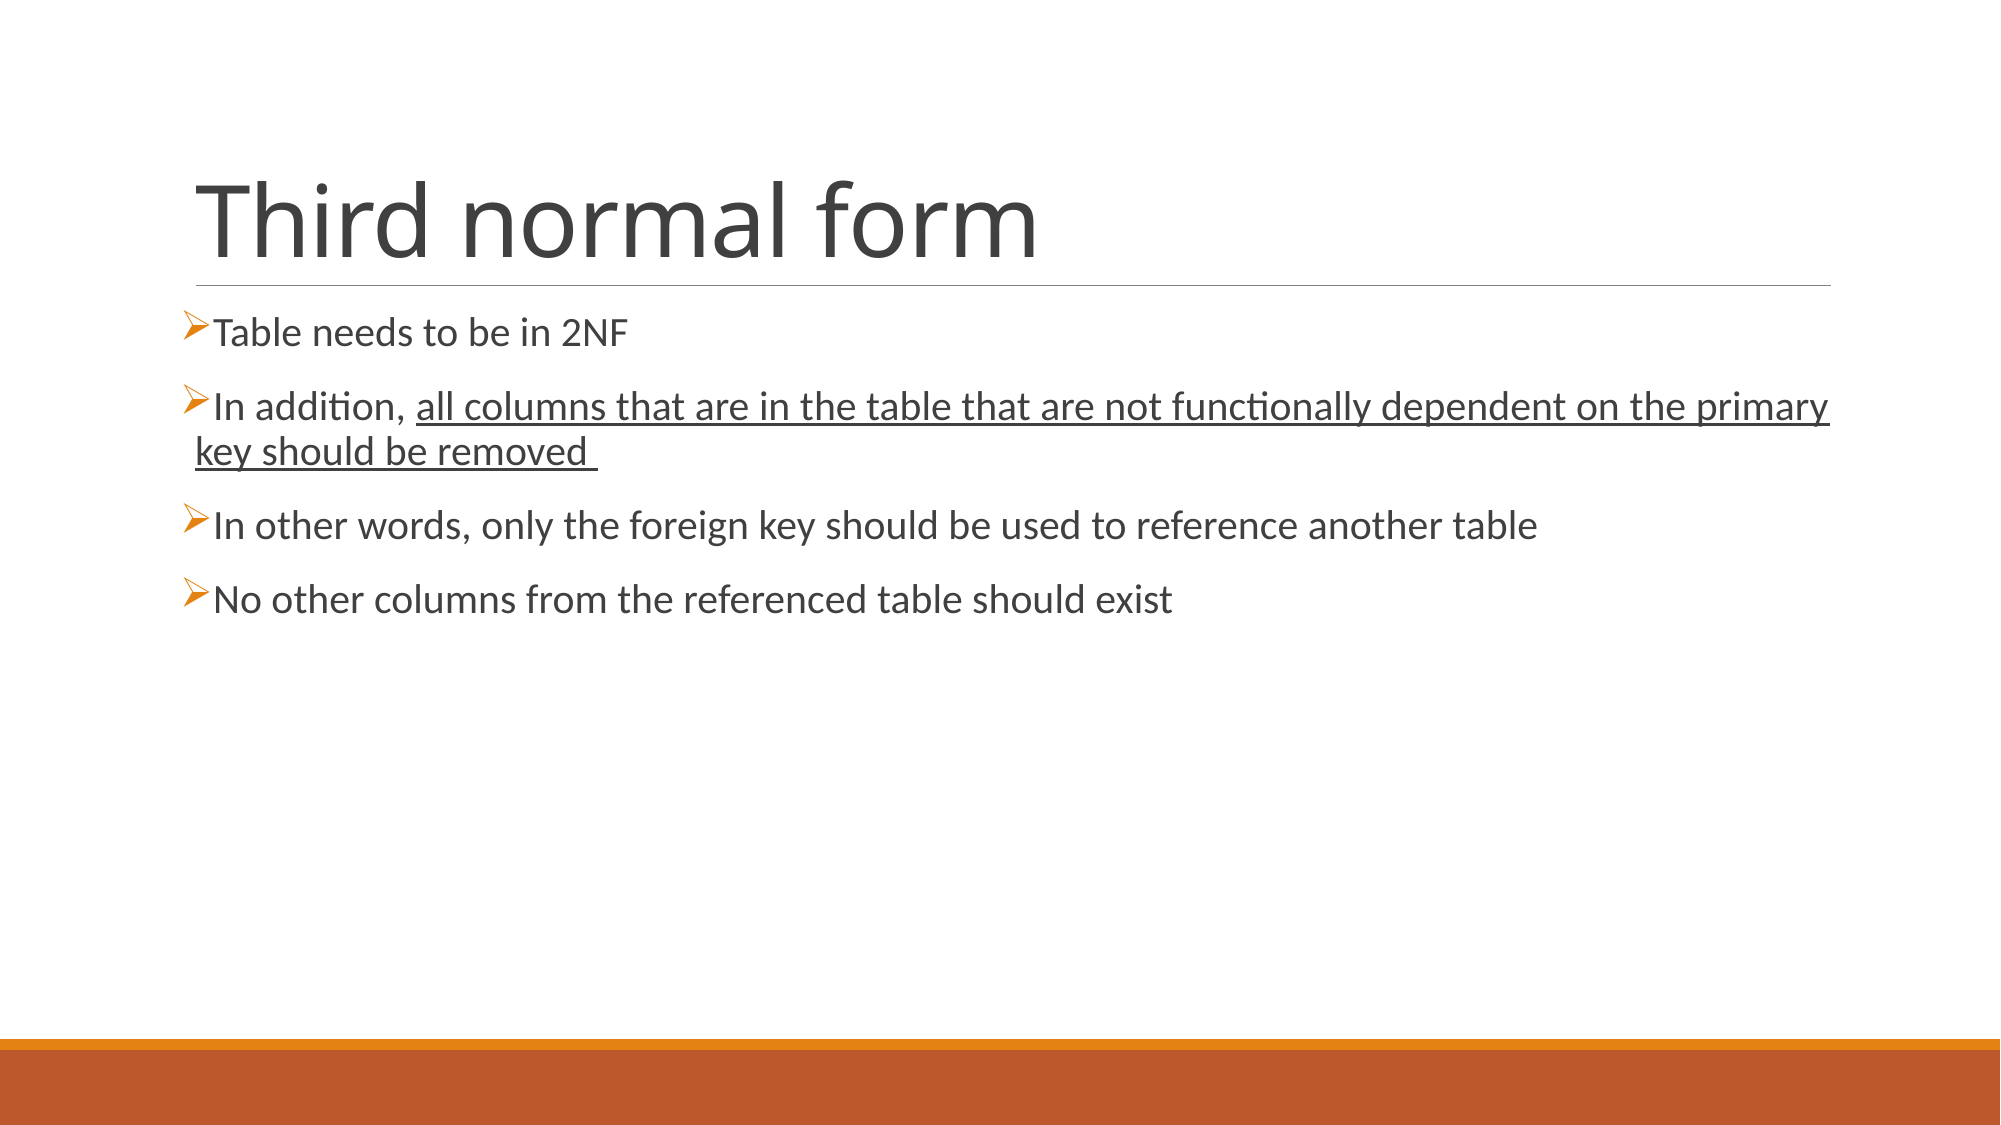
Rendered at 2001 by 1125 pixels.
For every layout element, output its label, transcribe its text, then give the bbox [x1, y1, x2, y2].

title Third normal form [180, 47, 1830, 285]
list Table needs to be in 2NF In addition, all columns that are in the table that are not functionally dependent on the primary key should be removed In other words, only the foreign key should be used to reference another table No other columns from the referenced table should exist [180, 302, 1830, 963]
